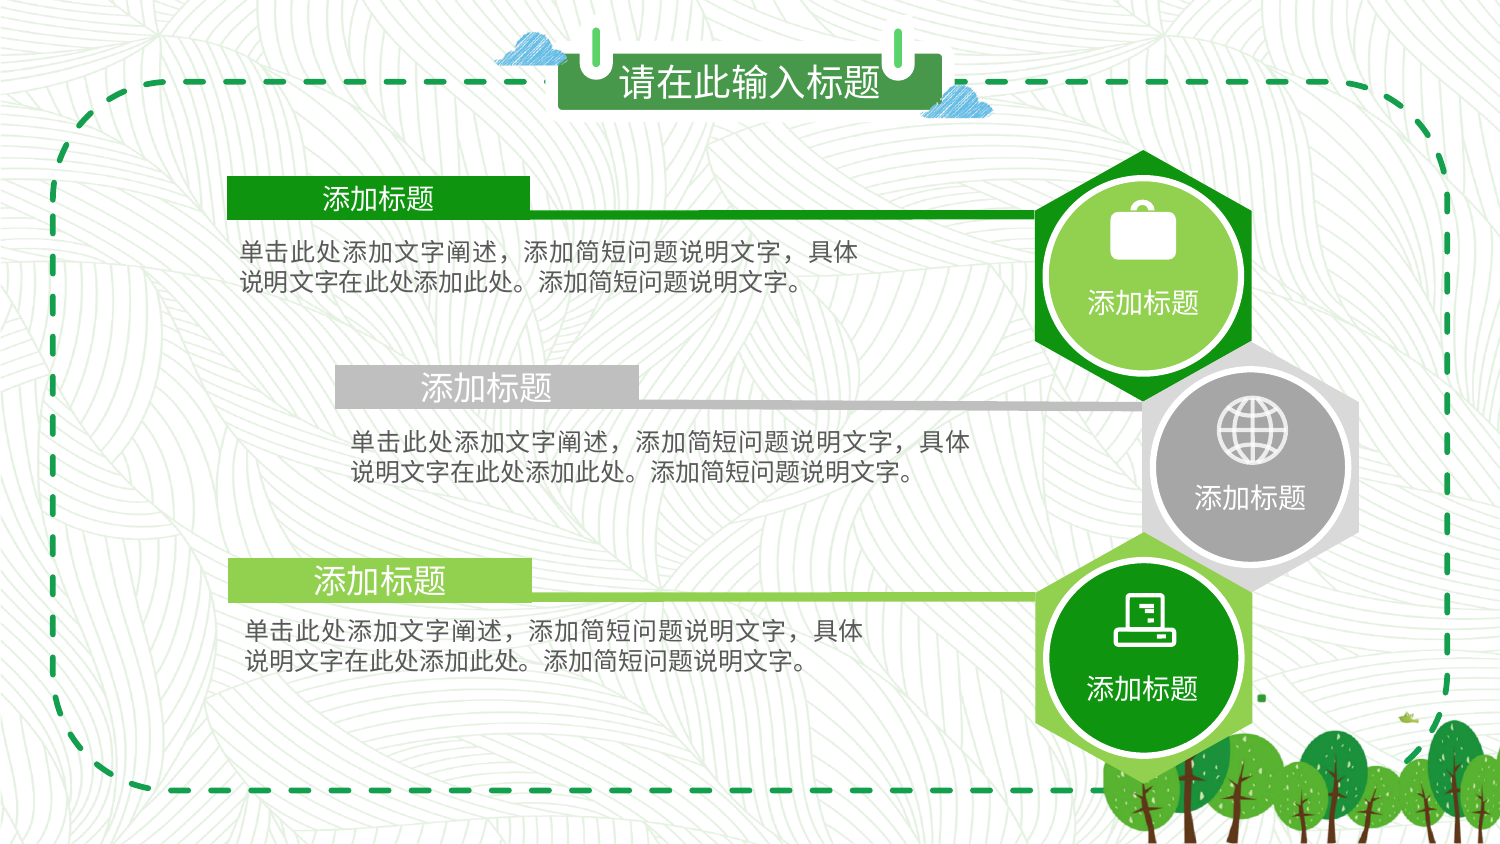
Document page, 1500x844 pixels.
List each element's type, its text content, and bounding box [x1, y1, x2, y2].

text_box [231, 180, 1035, 216]
picture [2, 1, 1500, 844]
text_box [339, 369, 1142, 407]
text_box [1035, 531, 1253, 784]
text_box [1142, 341, 1360, 593]
text_box 单击此处添加文字阐述，添加简短问题说明文字，具体说明文字在此处添加此处。添加简短问题说明文字。 [335, 418, 987, 494]
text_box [233, 562, 1035, 598]
text_box 单击此处添加文字阐述，添加简短问题说明文字，具体说明文字在此处添加此处。添加简短问题说明文字。 [229, 608, 880, 683]
text_box 单击此处添加文字阐述，添加简短问题说明文字，具体说明文字在此处添加此处。添加简短问题说明文字。 [224, 229, 875, 305]
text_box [1034, 149, 1252, 369]
